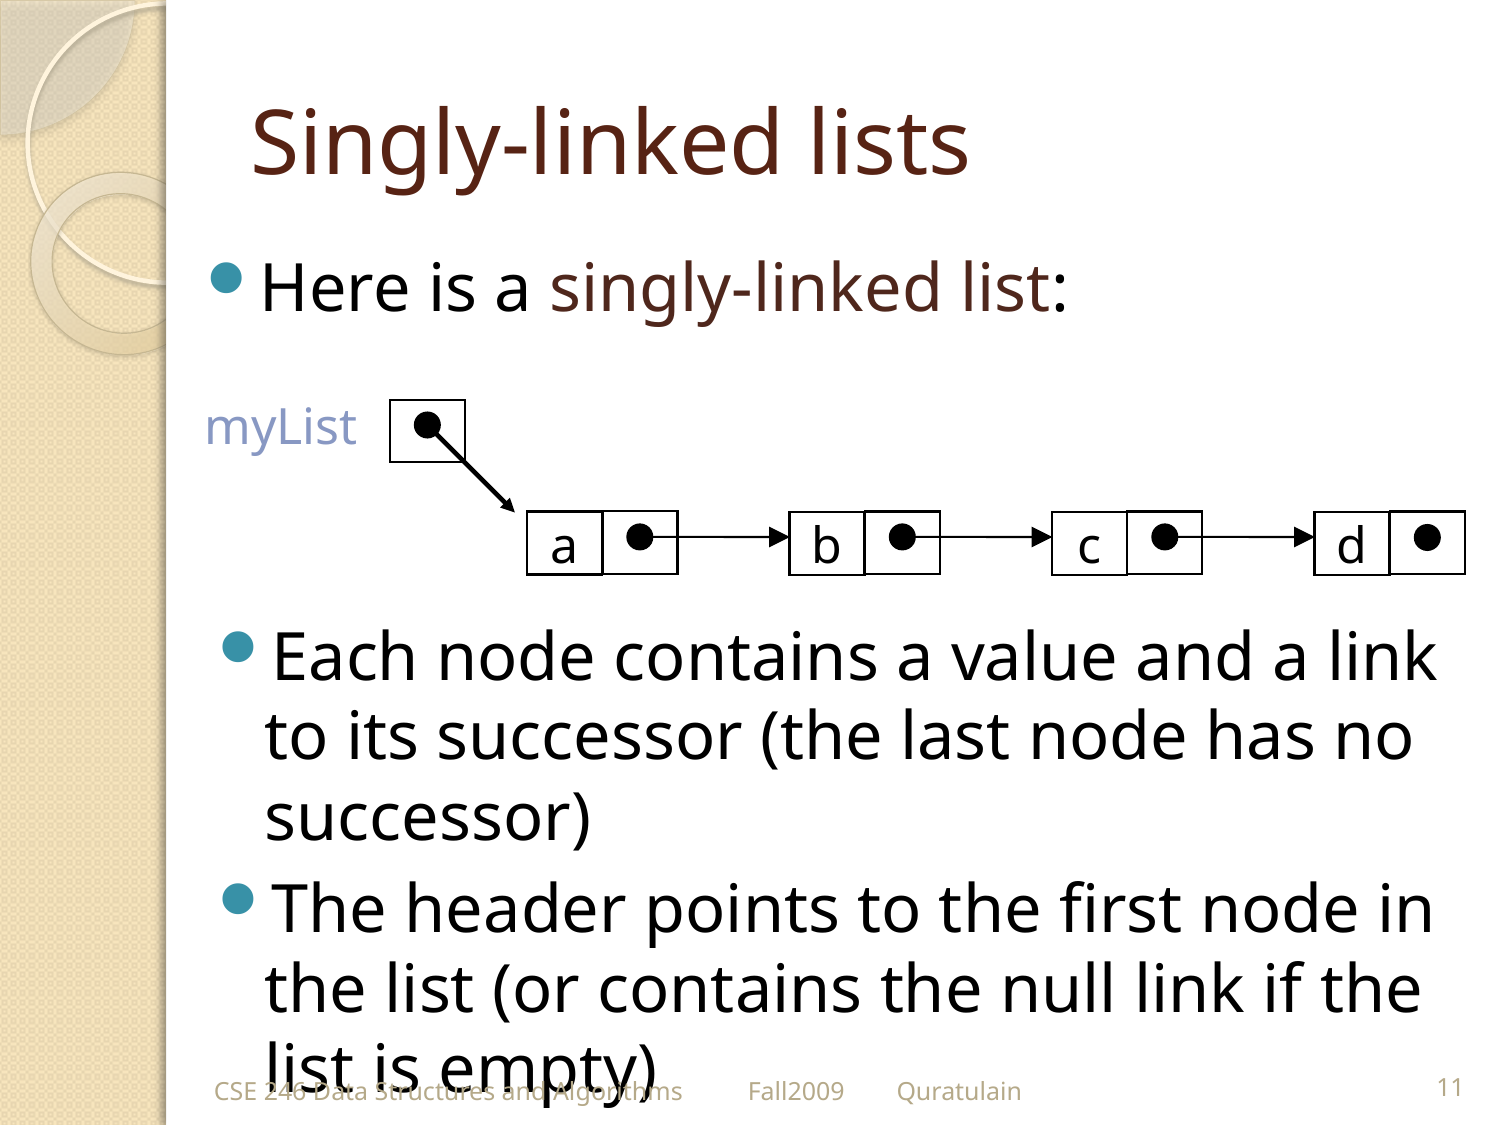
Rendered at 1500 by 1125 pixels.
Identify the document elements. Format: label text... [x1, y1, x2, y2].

footer CSE 246 Data Structures and Algorithms Fall2009 Quratulain [199, 1034, 1413, 1113]
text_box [189, 387, 1466, 576]
title Singly-linked lists [235, 45, 1466, 233]
list Each node contains a value and a link to its successor (the last node has no successor) The header points to the first node in the list (or contains the null link if the list is empty) [189, 605, 1465, 1000]
slide_number 11 [1413, 1034, 1488, 1113]
list Here is a singly-linked list: [178, 237, 1454, 352]
